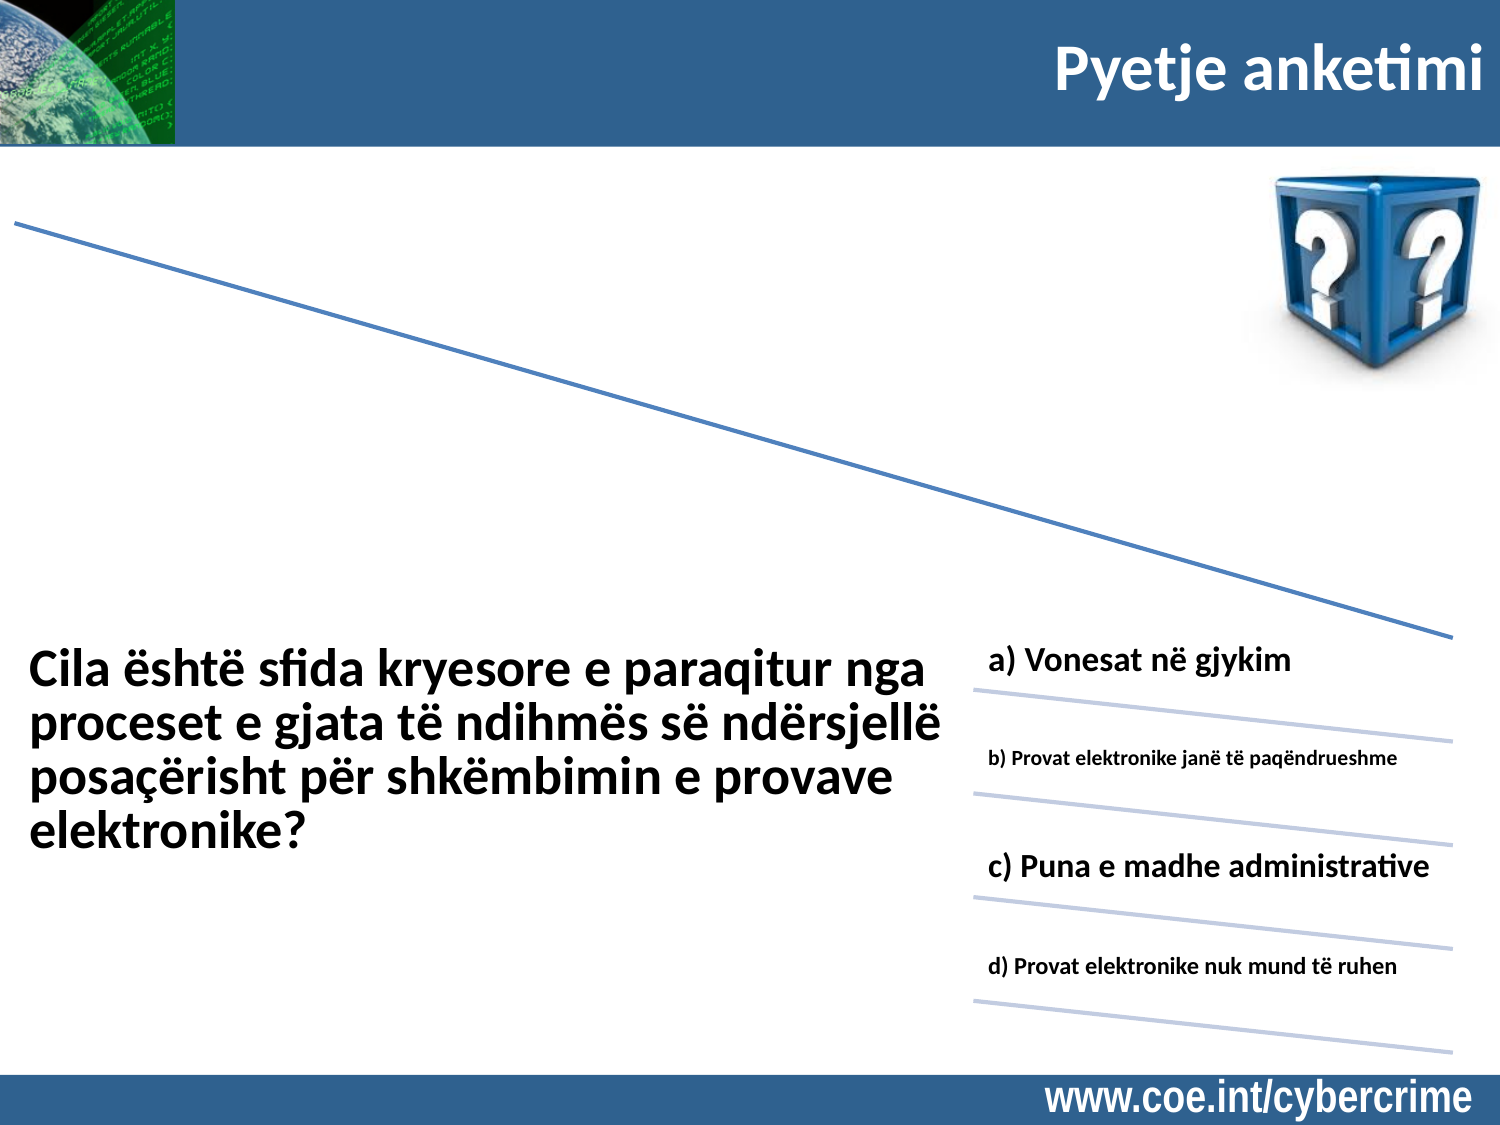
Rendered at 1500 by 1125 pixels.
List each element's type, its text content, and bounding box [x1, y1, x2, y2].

picture [0, 0, 175, 144]
text_box www.coe.int/cybercrime [1030, 1059, 1500, 1125]
picture [1227, 115, 1500, 406]
text_box Pyetje anketimi [177, 0, 1500, 149]
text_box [14, 222, 1454, 1053]
text_box [0, 1073, 1030, 1125]
